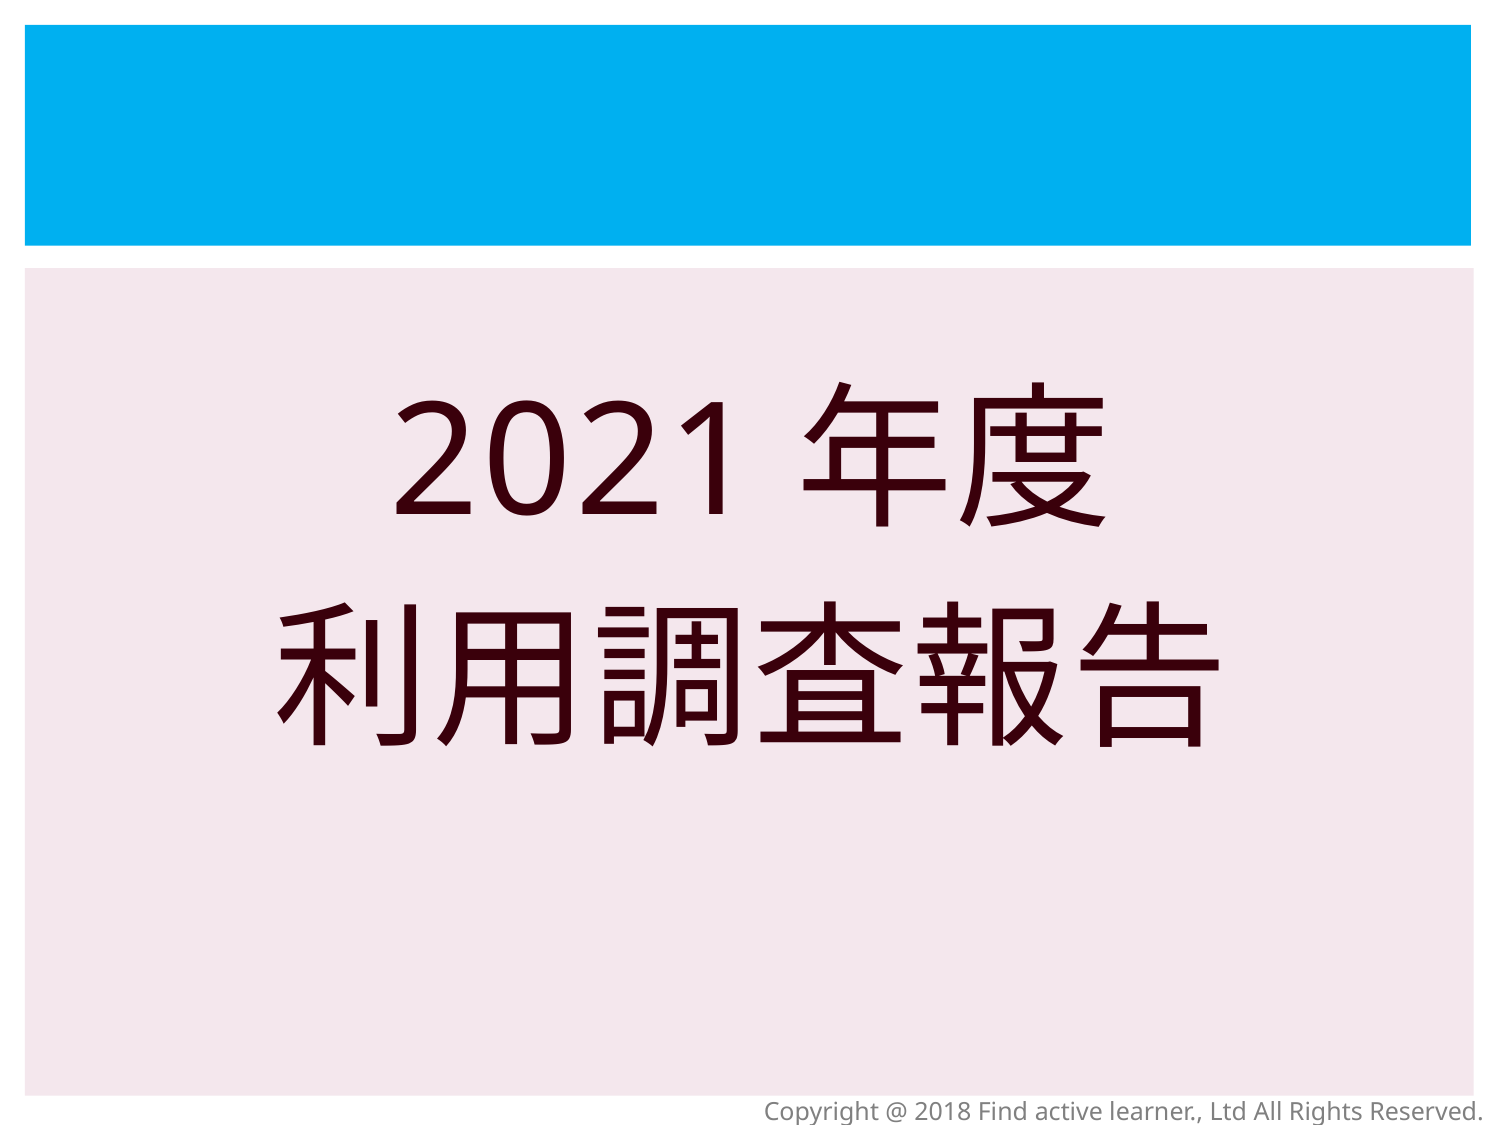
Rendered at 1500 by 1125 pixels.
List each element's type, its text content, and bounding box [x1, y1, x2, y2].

list 2021年度 利用調査報告 [58, 350, 1438, 775]
text_box Copyright @ 2018 Find active learner., Ltd All Rights Reserved. [708, 1095, 1500, 1125]
